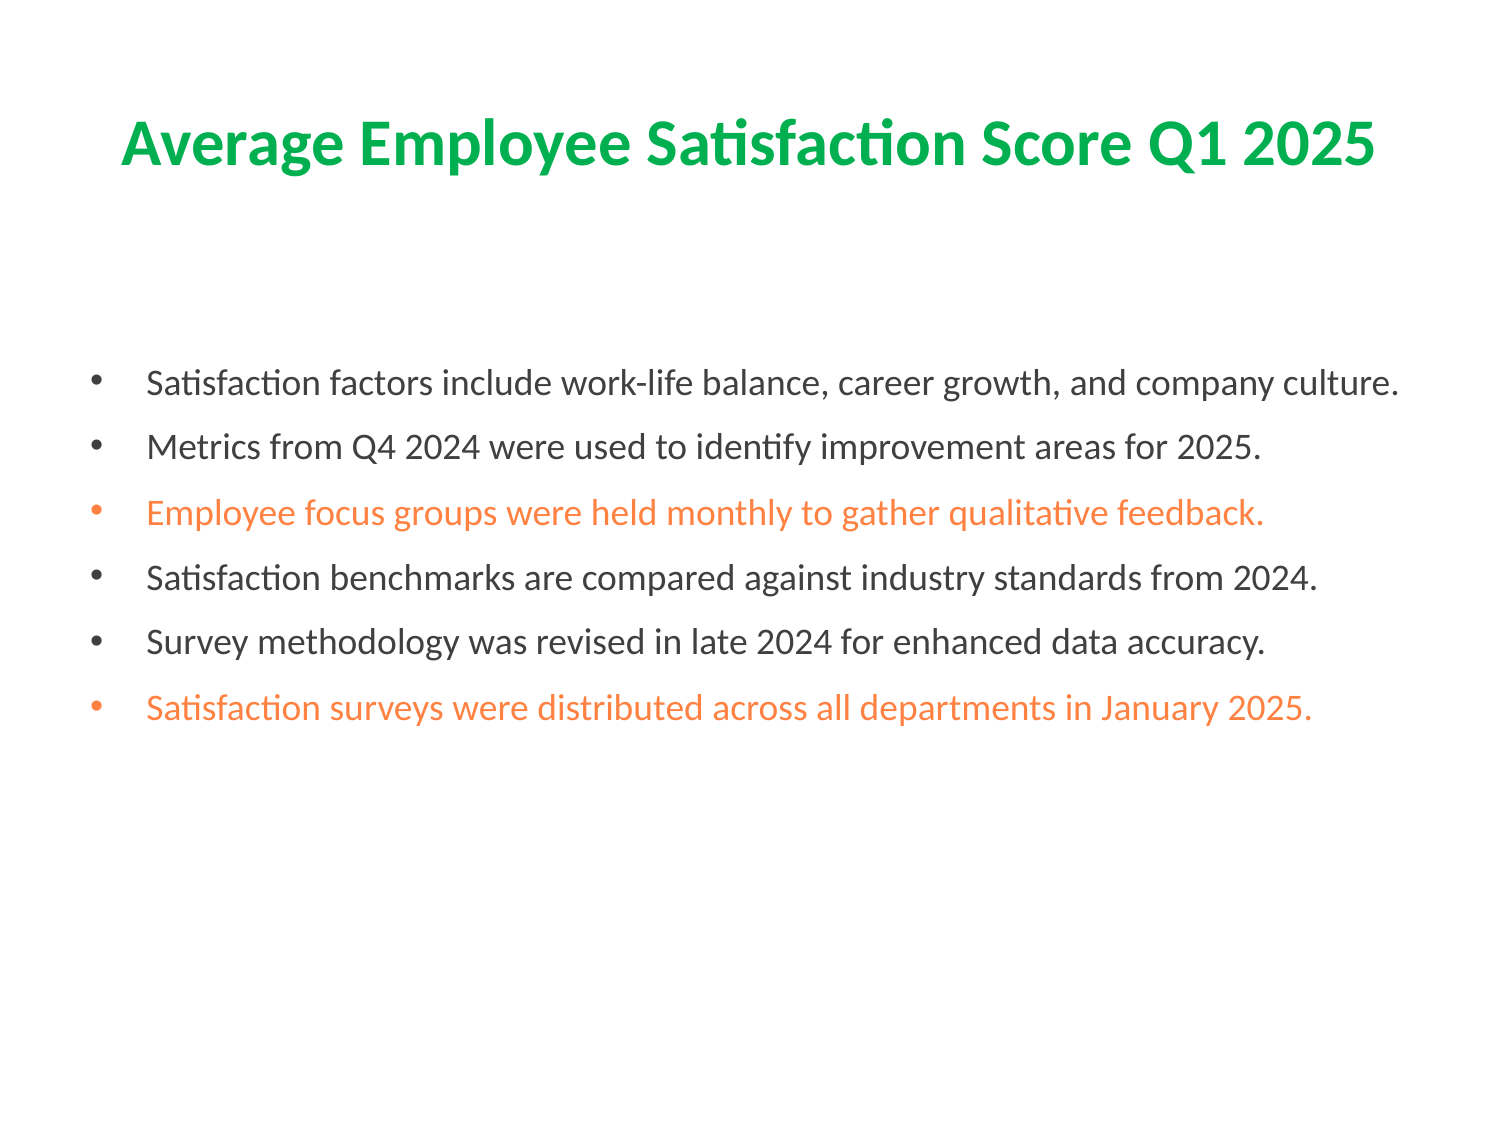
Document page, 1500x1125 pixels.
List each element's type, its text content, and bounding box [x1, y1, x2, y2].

title Average Employee Satisfaction Score Q1 2025 [75, 45, 1425, 233]
list Satisfaction factors include work-life balance, career growth, and company culture. Metrics from Q4 2024 were used to identify improvement areas for 2025. Employee focus groups were held monthly to gather qualitative feedback. Satisfaction benchmarks are compared against industry standards from 2024. Survey methodology was revised in late 2024 for enhanced data accuracy. Satisfaction surveys were distributed across all departments in January 2025. [75, 262, 1425, 1005]
